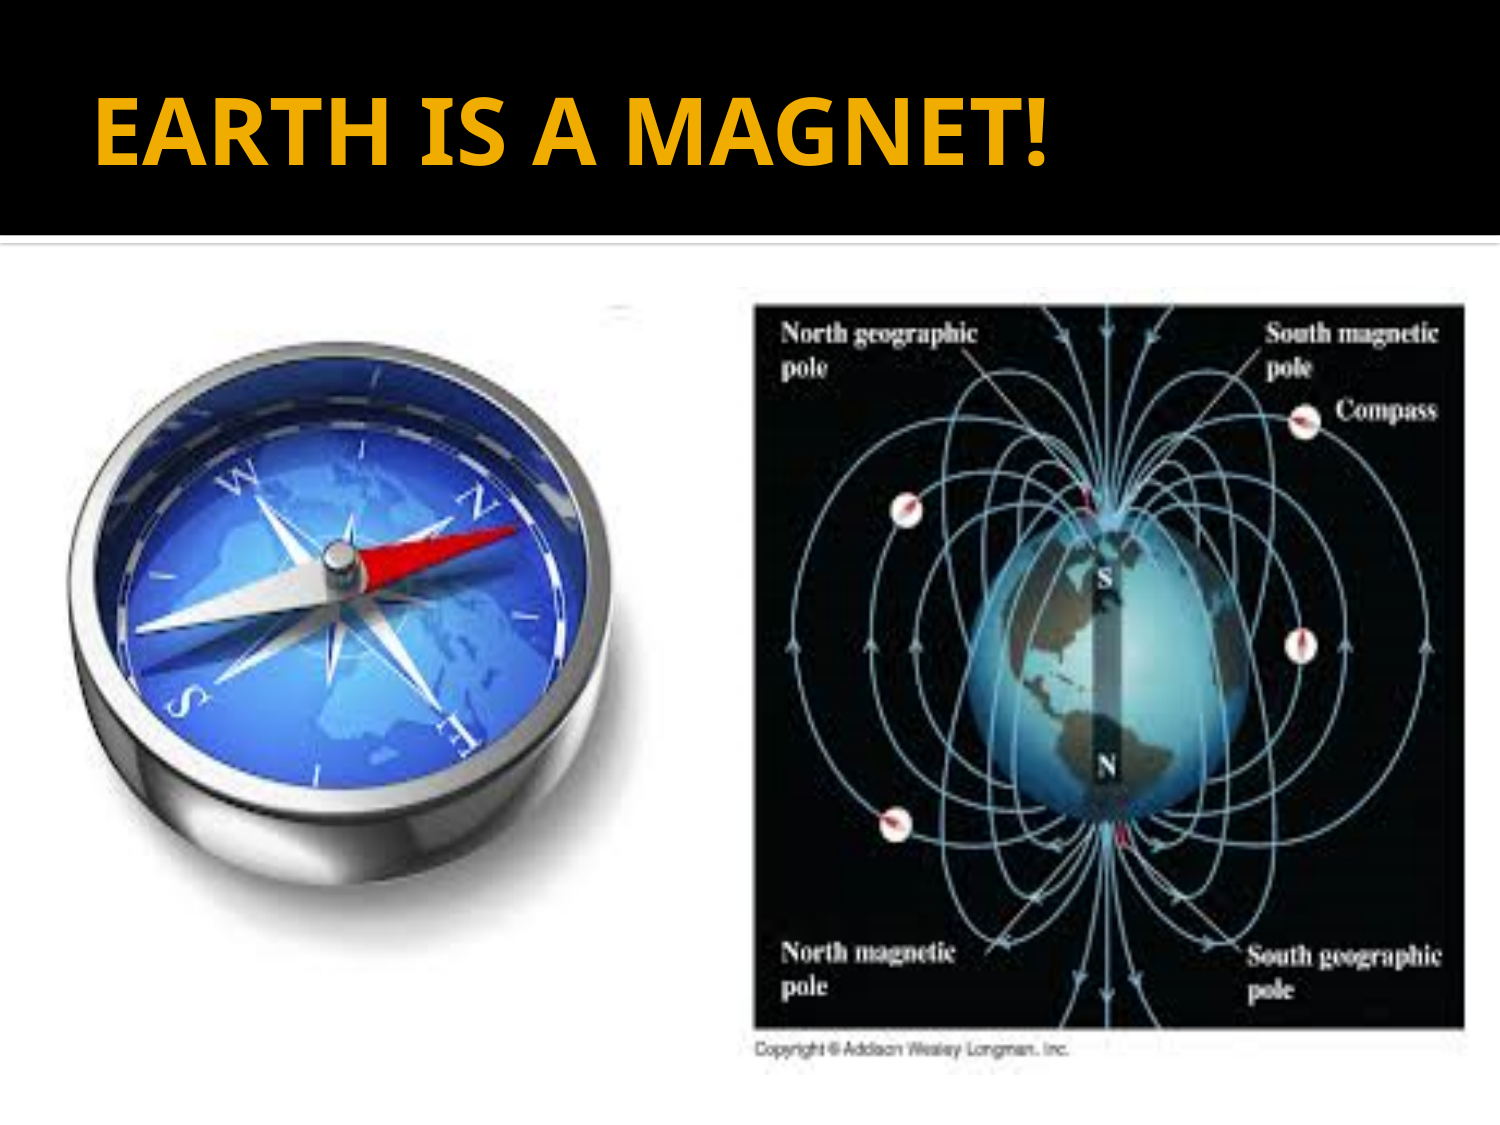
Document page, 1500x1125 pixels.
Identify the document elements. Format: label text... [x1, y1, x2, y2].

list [737, 287, 1482, 1075]
picture [0, 274, 689, 988]
title EARTH IS A MAGNET! [75, 25, 1425, 231]
